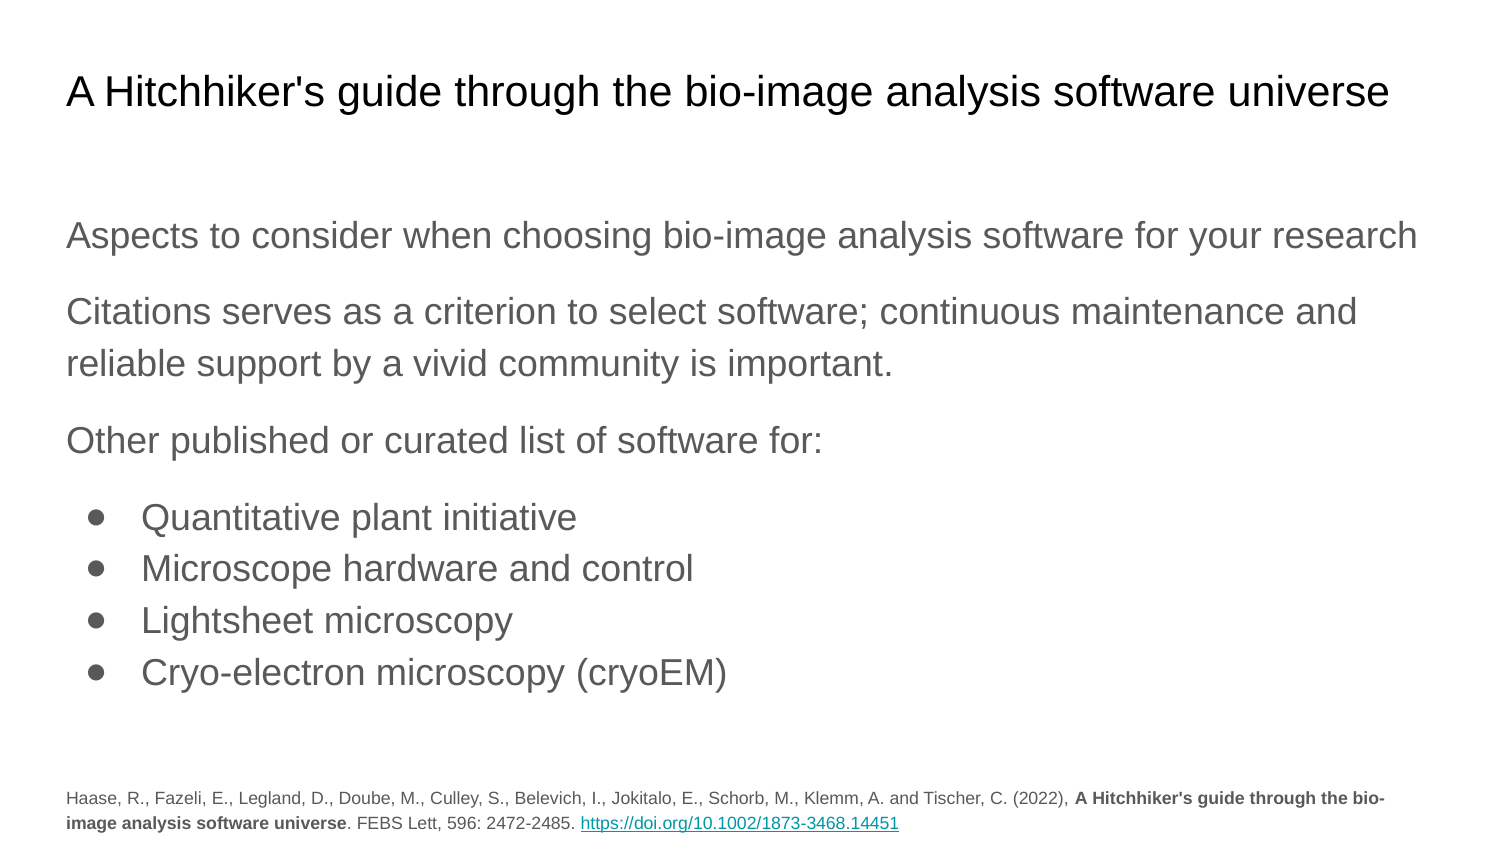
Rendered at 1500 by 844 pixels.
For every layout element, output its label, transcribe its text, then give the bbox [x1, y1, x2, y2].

list Haase, R., Fazeli, E., Legland, D., Doube, M., Culley, S., Belevich, I., Jokitalo, E., Schorb, M., Klemm, A. and Tischer, C. (2022), A Hitchhiker's guide through the bio-image analysis software universe. FEBS Lett, 596: 2472-2485. https://doi.org/10.1002/1873-3468.14451 [51, 769, 1449, 825]
title A Hitchhiker's guide through the bio-image analysis software universe [51, 48, 1449, 142]
list Aspects to consider when choosing bio-image analysis software for your research Citations serves as a criterion to select software; continuous maintenance and reliable support by a vivid community is important. Other published or curated list of software for: Quantitative plant initiative Microscope hardware and control Lightsheet microscopy Cryo-electron microscopy (cryoEM) [51, 189, 1449, 750]
